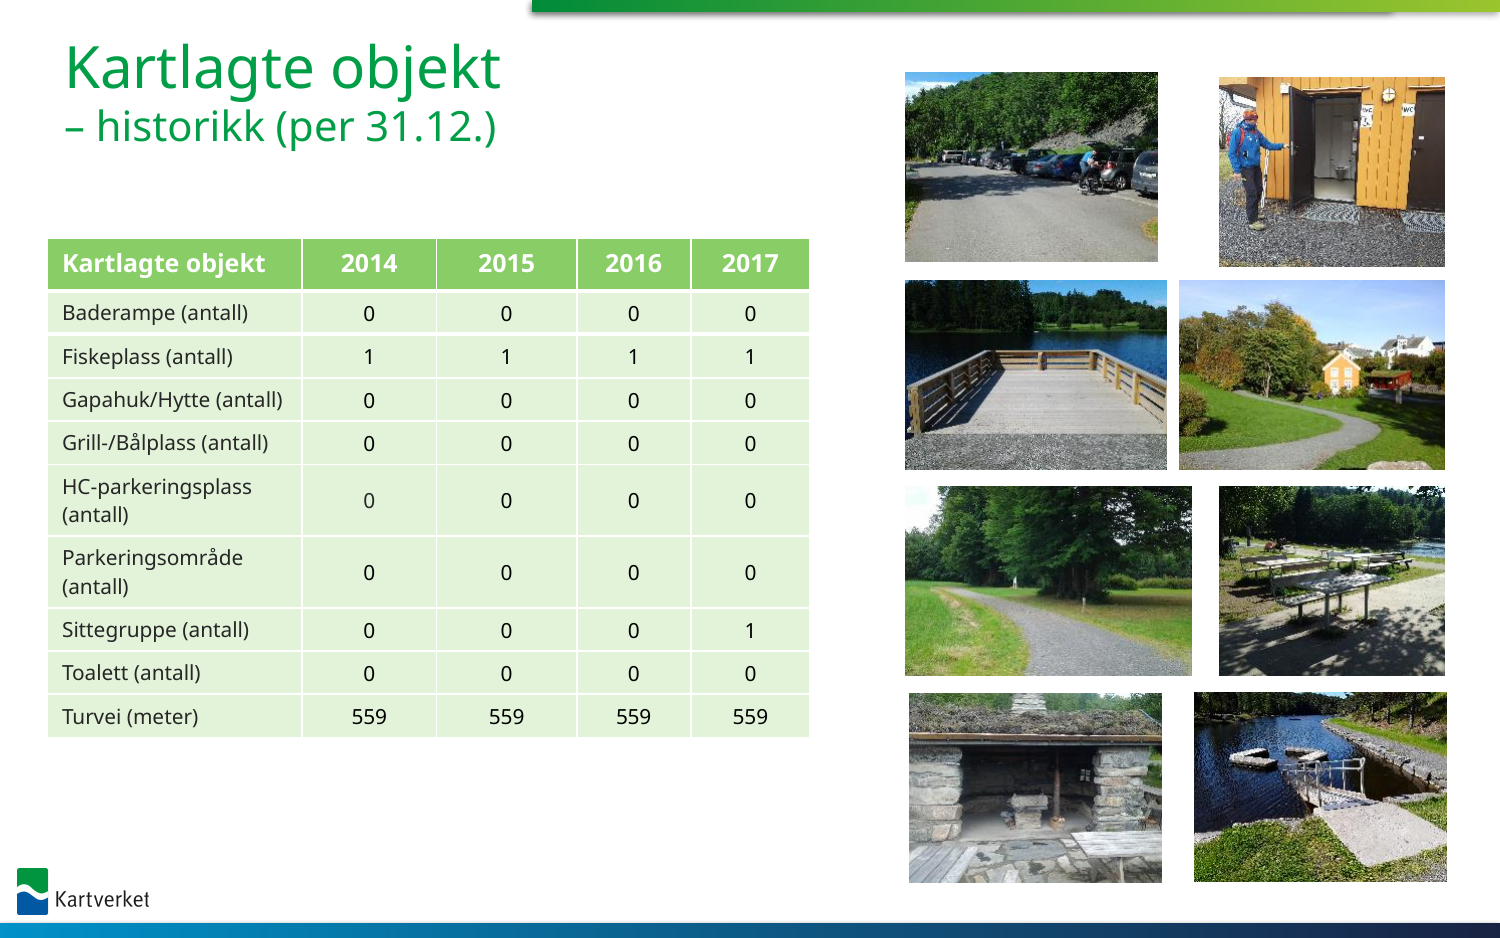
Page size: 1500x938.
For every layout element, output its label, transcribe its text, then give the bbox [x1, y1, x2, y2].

picture [1194, 692, 1448, 882]
picture [905, 280, 1167, 470]
table_header Kartlagte objekt [48, 239, 301, 289]
table_cell 0 [437, 293, 576, 332]
table_cell 0 [692, 293, 809, 332]
picture [1179, 280, 1445, 470]
table_cell 0 [578, 293, 690, 332]
table_cell 0 [437, 652, 576, 693]
table_cell Baderampe (antall) [48, 293, 301, 332]
table_cell 0 [578, 379, 690, 420]
table_cell 0 [578, 465, 690, 535]
picture [909, 693, 1163, 884]
table_cell 0 [437, 379, 576, 420]
picture [905, 486, 1193, 676]
picture [1219, 77, 1445, 267]
table_cell 0 [303, 465, 436, 535]
table_cell 0 [437, 465, 576, 535]
table_cell 0 [692, 379, 809, 420]
table_header 2015 [437, 239, 576, 289]
text_box Kartlagte objekt – historikk (per 31.12.) [49, 14, 1431, 158]
picture [905, 72, 1158, 262]
table_cell HC-parkeringsplass (antall) [48, 465, 301, 535]
table_cell 0 [303, 422, 436, 464]
table_header 2017 [692, 239, 809, 289]
table_cell 0 [303, 609, 436, 650]
table_cell 1 [437, 336, 576, 377]
table_cell 0 [437, 422, 576, 464]
table_cell Toalett (antall) [48, 652, 301, 693]
table_cell Fiskeplass (antall) [48, 336, 301, 377]
table_header 2014 [303, 239, 436, 289]
table_cell 0 [303, 537, 436, 607]
table_cell 1 [692, 336, 809, 377]
table_cell 0 [578, 537, 690, 607]
table_cell Parkeringsområde (antall) [48, 537, 301, 607]
table_cell 0 [578, 422, 690, 464]
table_cell 0 [578, 652, 690, 693]
table_cell 0 [578, 609, 690, 650]
table_cell 0 [692, 422, 809, 464]
table_cell 559 [692, 695, 809, 737]
table_cell Sittegruppe (antall) [48, 609, 301, 650]
table_cell 0 [437, 609, 576, 650]
table_cell 0 [692, 652, 809, 693]
table_cell 559 [437, 695, 576, 737]
table_cell 559 [578, 695, 690, 737]
table_cell 0 [692, 465, 809, 535]
picture [1219, 486, 1445, 676]
table_cell Grill-/Bålplass (antall) [48, 422, 301, 464]
table_cell Turvei (meter) [48, 695, 301, 737]
table_cell Gapahuk/Hytte (antall) [48, 379, 301, 420]
table_cell 0 [303, 293, 436, 332]
table_cell 1 [578, 336, 690, 377]
table_cell 1 [303, 336, 436, 377]
table_cell 0 [437, 537, 576, 607]
table_header 2016 [578, 239, 690, 289]
table_cell 0 [303, 652, 436, 693]
table_cell 0 [303, 379, 436, 420]
table_cell 559 [303, 695, 436, 737]
table_cell 1 [692, 609, 809, 650]
table_cell 0 [692, 537, 809, 607]
